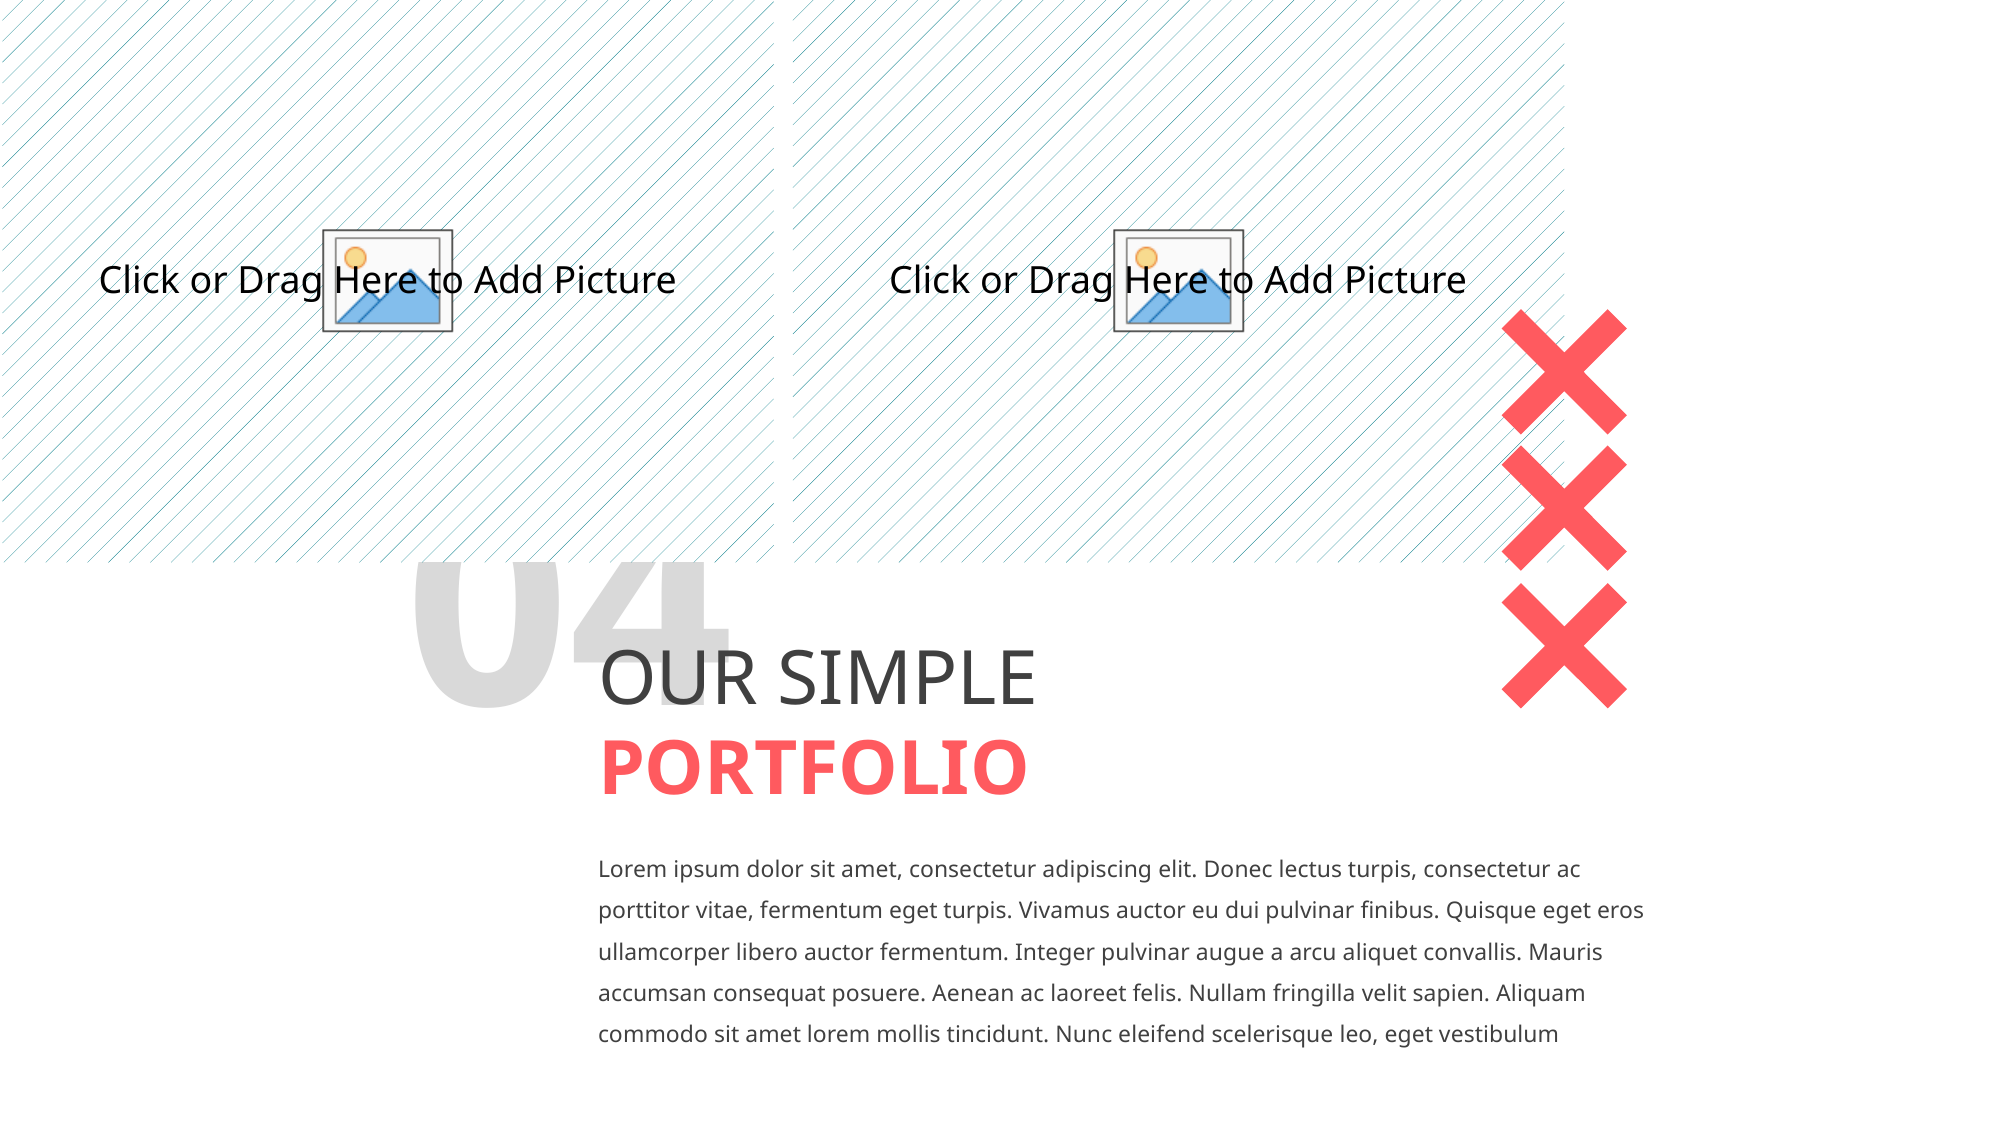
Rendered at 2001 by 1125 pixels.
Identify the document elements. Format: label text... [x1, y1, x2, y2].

text_box Lorem ipsum dolor sit amet, consectetur adipiscing elit. Donec lectus turpis, consectetur ac porttitor vitae, fermentum eget turpis. Vivamus auctor eu dui pulvinar finibus. Quisque eget eros ullamcorper libero auctor fermentum. Integer pulvinar augue a arcu aliquet convallis. Mauris accumsan consequat posuere. Aenean ac laoreet felis. Nullam fringilla velit sapien. Aliquam commodo sit amet lorem mollis tincidunt. Nunc eleifend scelerisque leo, eget vestibulum [583, 833, 1670, 1055]
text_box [1489, 296, 1640, 721]
picture [792, 0, 1565, 563]
text_box OUR SIMPLE PORTFOLIO [583, 622, 1131, 818]
text_box 04 [390, 410, 1049, 771]
picture [2, 0, 774, 563]
